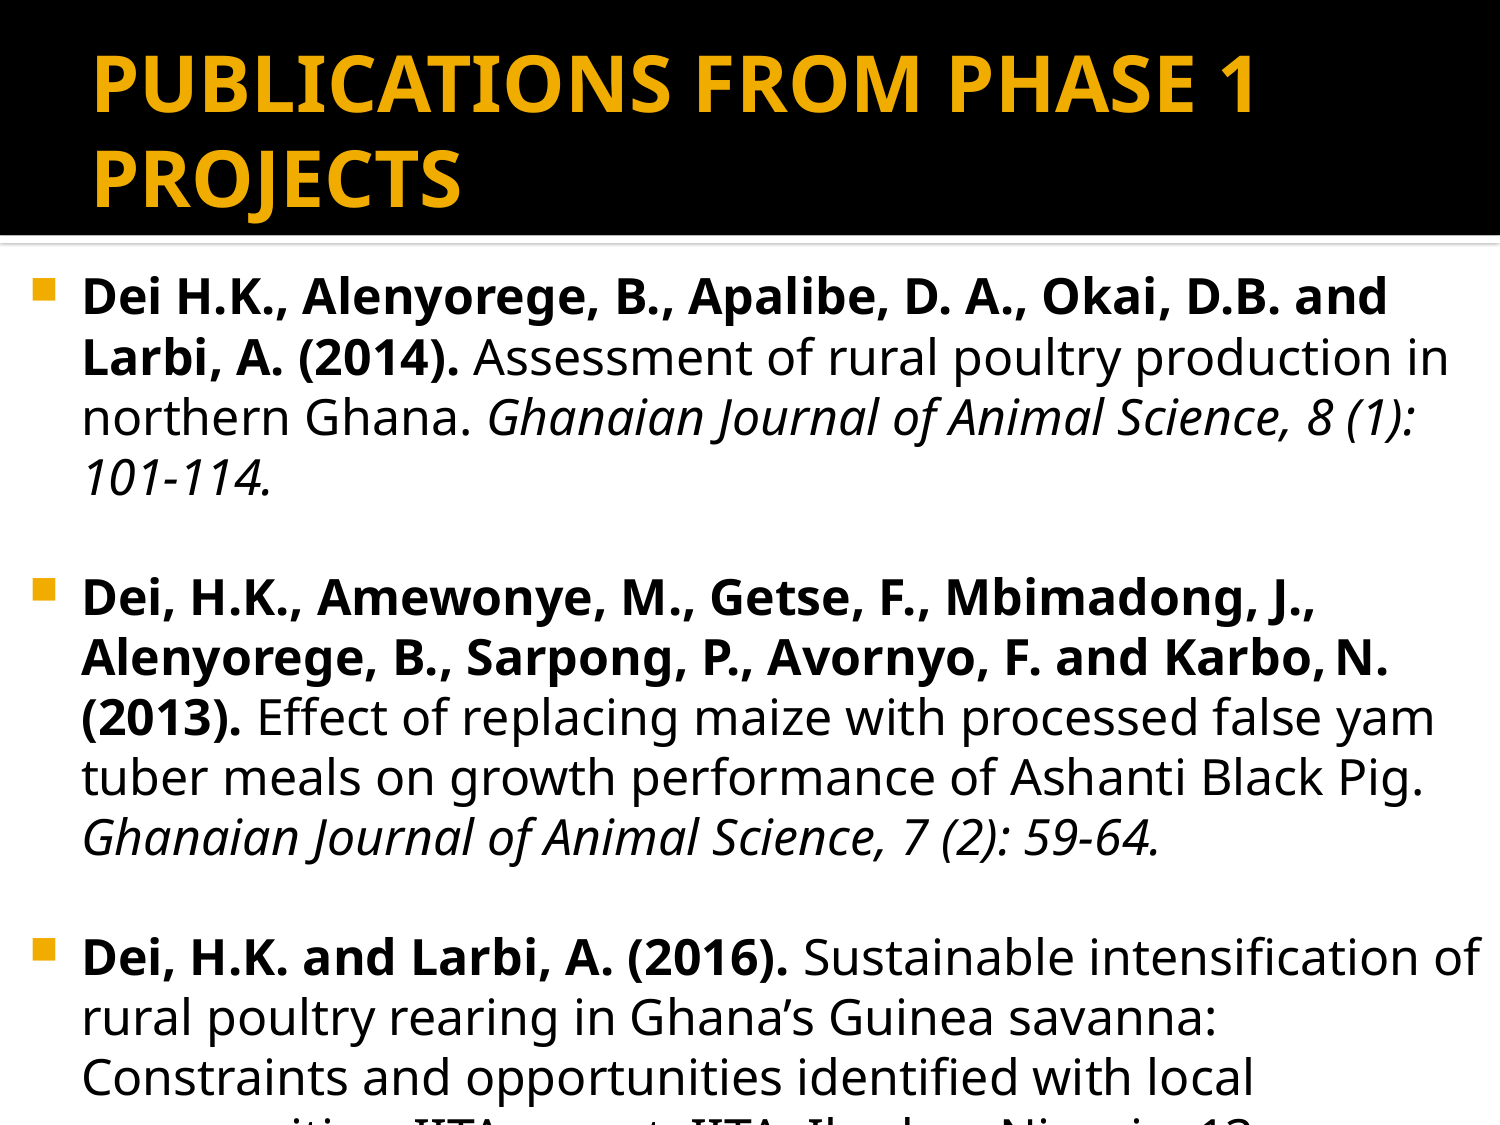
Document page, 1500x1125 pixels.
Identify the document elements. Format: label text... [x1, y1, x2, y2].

list Dei H.K., Alenyorege, B., Apalibe, D. A., Okai, D.B. and Larbi, A. (2014). Assessment of rural poultry production in northern Ghana. Ghanaian Journal of Animal Science, 8 (1): 101-114. Dei, H.K., Amewonye, M., Getse, F., Mbimadong, J., Alenyorege, B., Sarpong, P., Avornyo, F. and Karbo, N. (2013). Effect of replacing maize with processed false yam tuber meals on growth performance of Ashanti Black Pig. Ghanaian Journal of Animal Science, 7 (2): 59-64. Dei, H.K. and Larbi, A. (2016). Sustainable intensification of rural poultry rearing in Ghana’s Guinea savanna: Constraints and opportunities identified with local communities. IITA report. IITA, Ibadan, Nigeria. 13 pp. [0, 249, 1500, 1125]
title PUBLICATIONS FROM PHASE 1 PROJECTS [75, 25, 1425, 231]
